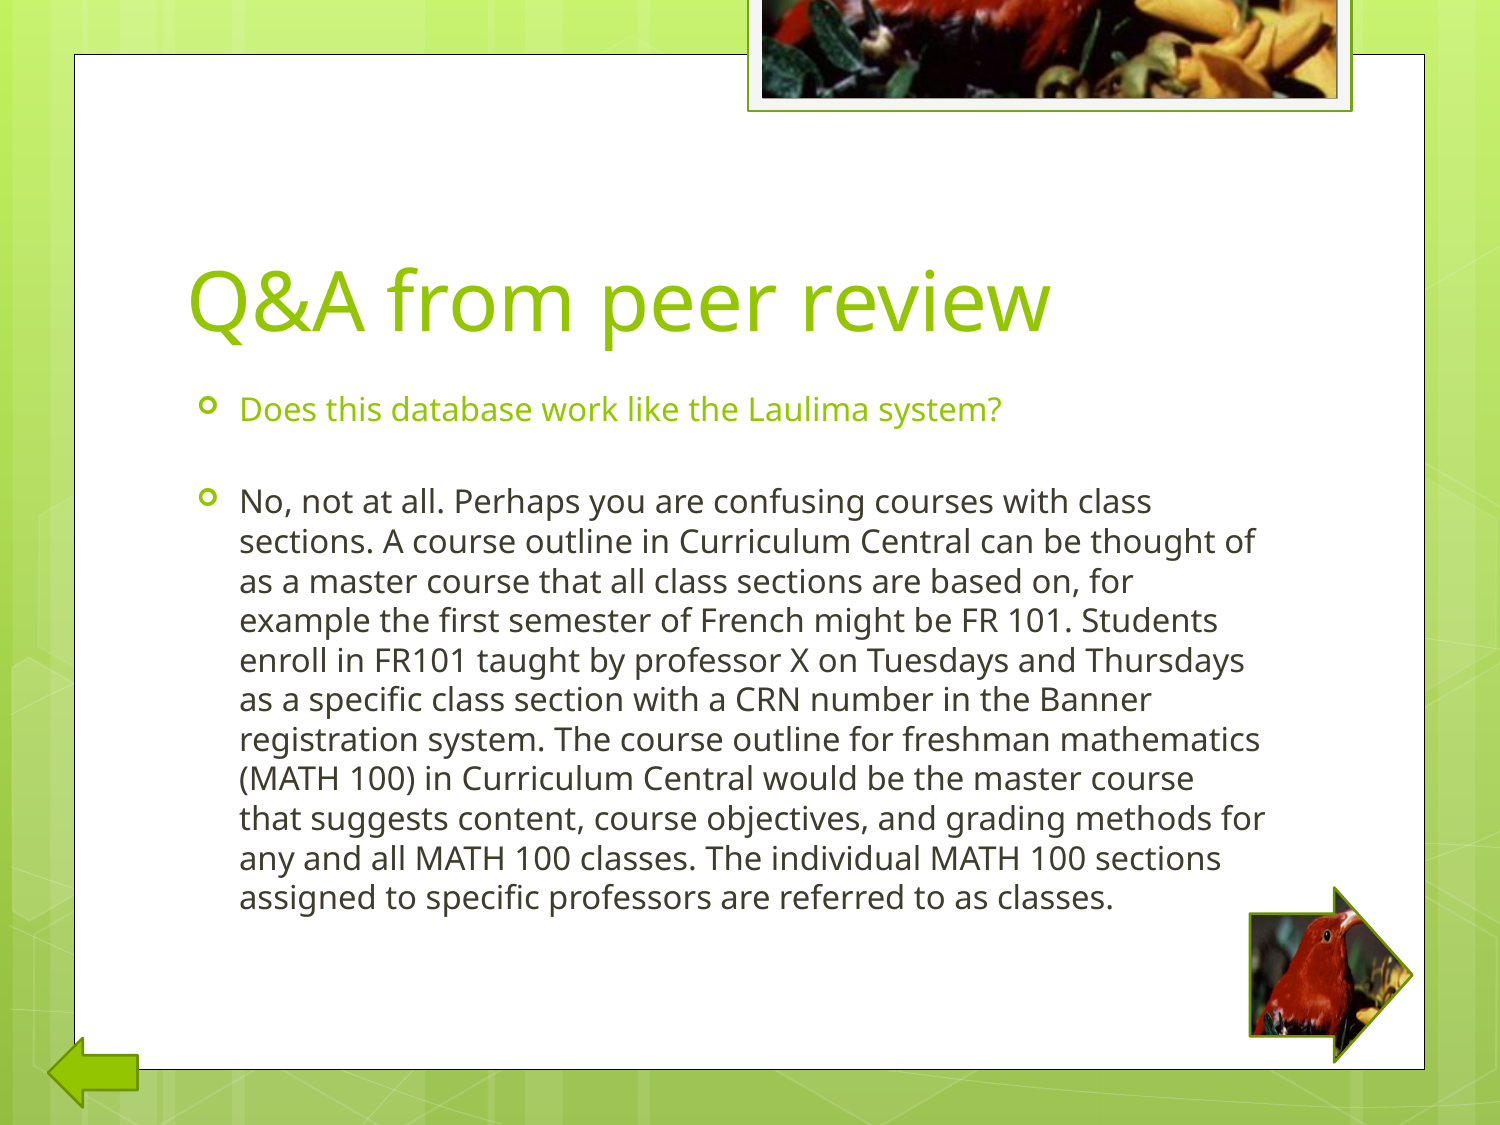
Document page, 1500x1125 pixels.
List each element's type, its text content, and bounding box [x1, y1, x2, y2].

list Does this database work like the Laulima system? No, not at all. Perhaps you are confusing courses with class sections. A course outline in Curriculum Central can be thought of as a master course that all class sections are based on, for example the first semester of French might be FR 101. Students enroll in FR101 taught by professor X on Tuesdays and Thursdays as a specific class section with a CRN number in the Banner registration system. The course outline for freshman mathematics (MATH 100) in Curriculum Central would be the master course that suggests content, course objectives, and grading methods for any and all MATH 100 classes. The individual MATH 100 sections assigned to specific professors are referred to as classes. [171, 381, 1283, 957]
text_box [1248, 886, 1414, 1064]
picture [762, 0, 1336, 99]
title Q&A from peer review [171, 168, 1324, 357]
text_box [47, 1036, 139, 1109]
